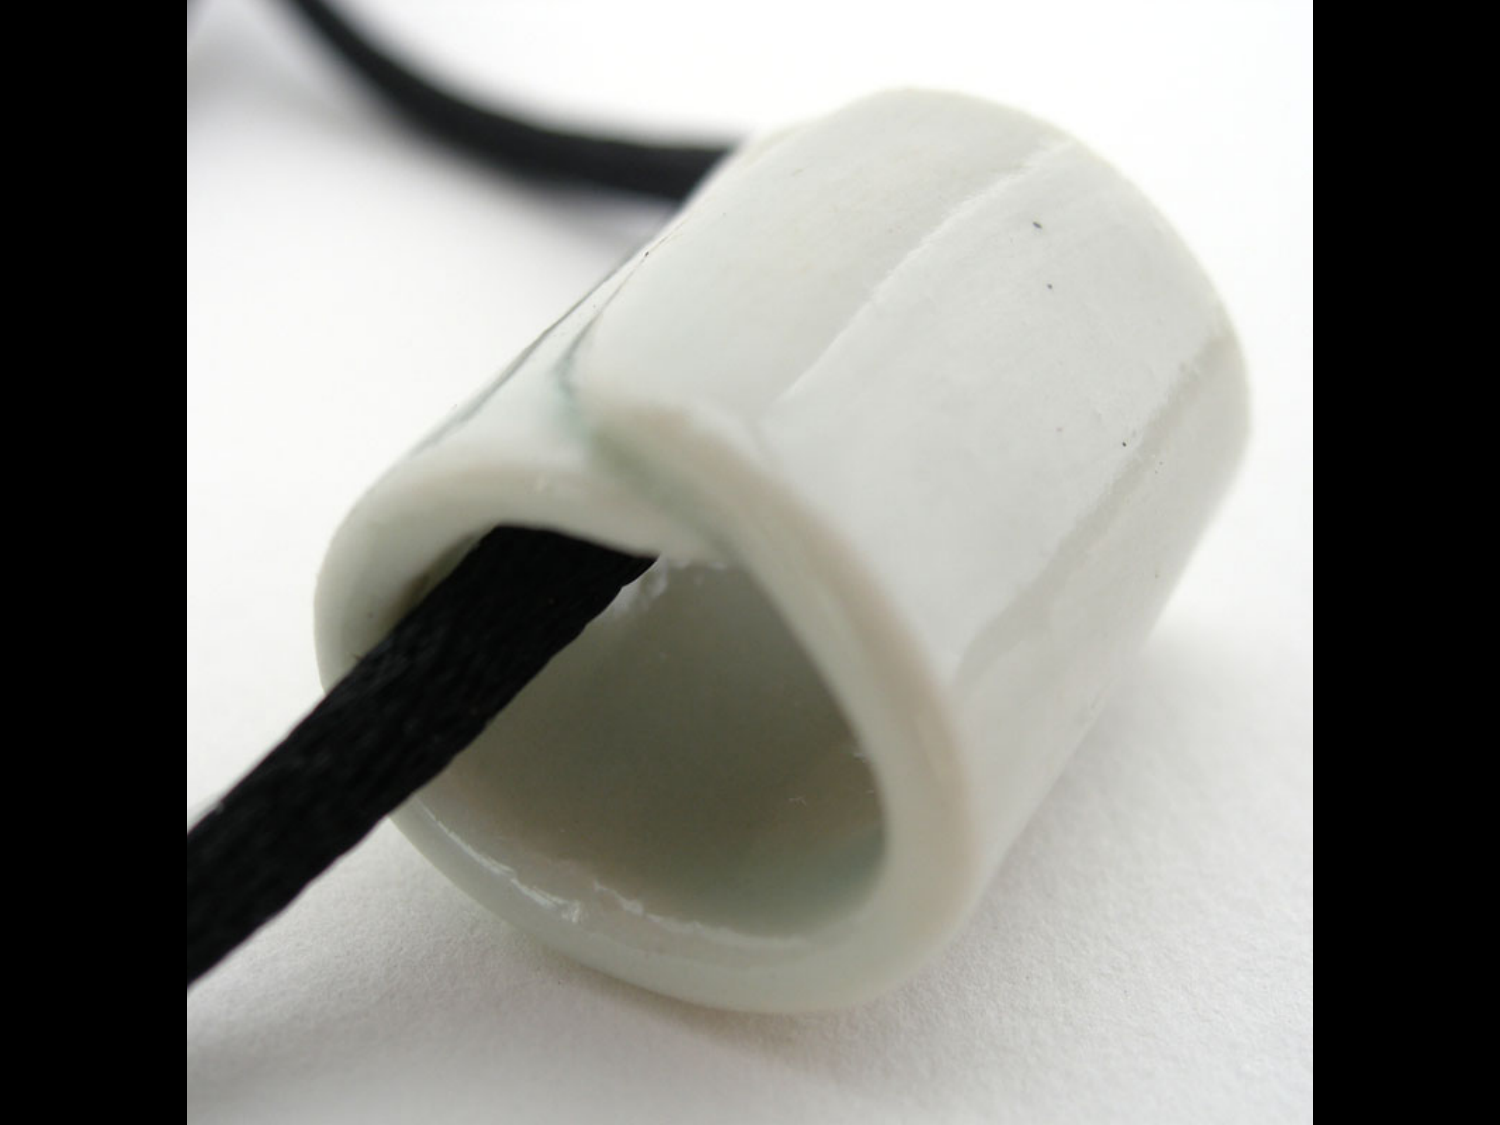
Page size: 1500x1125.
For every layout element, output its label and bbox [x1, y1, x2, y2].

picture [187, 0, 1313, 1125]
